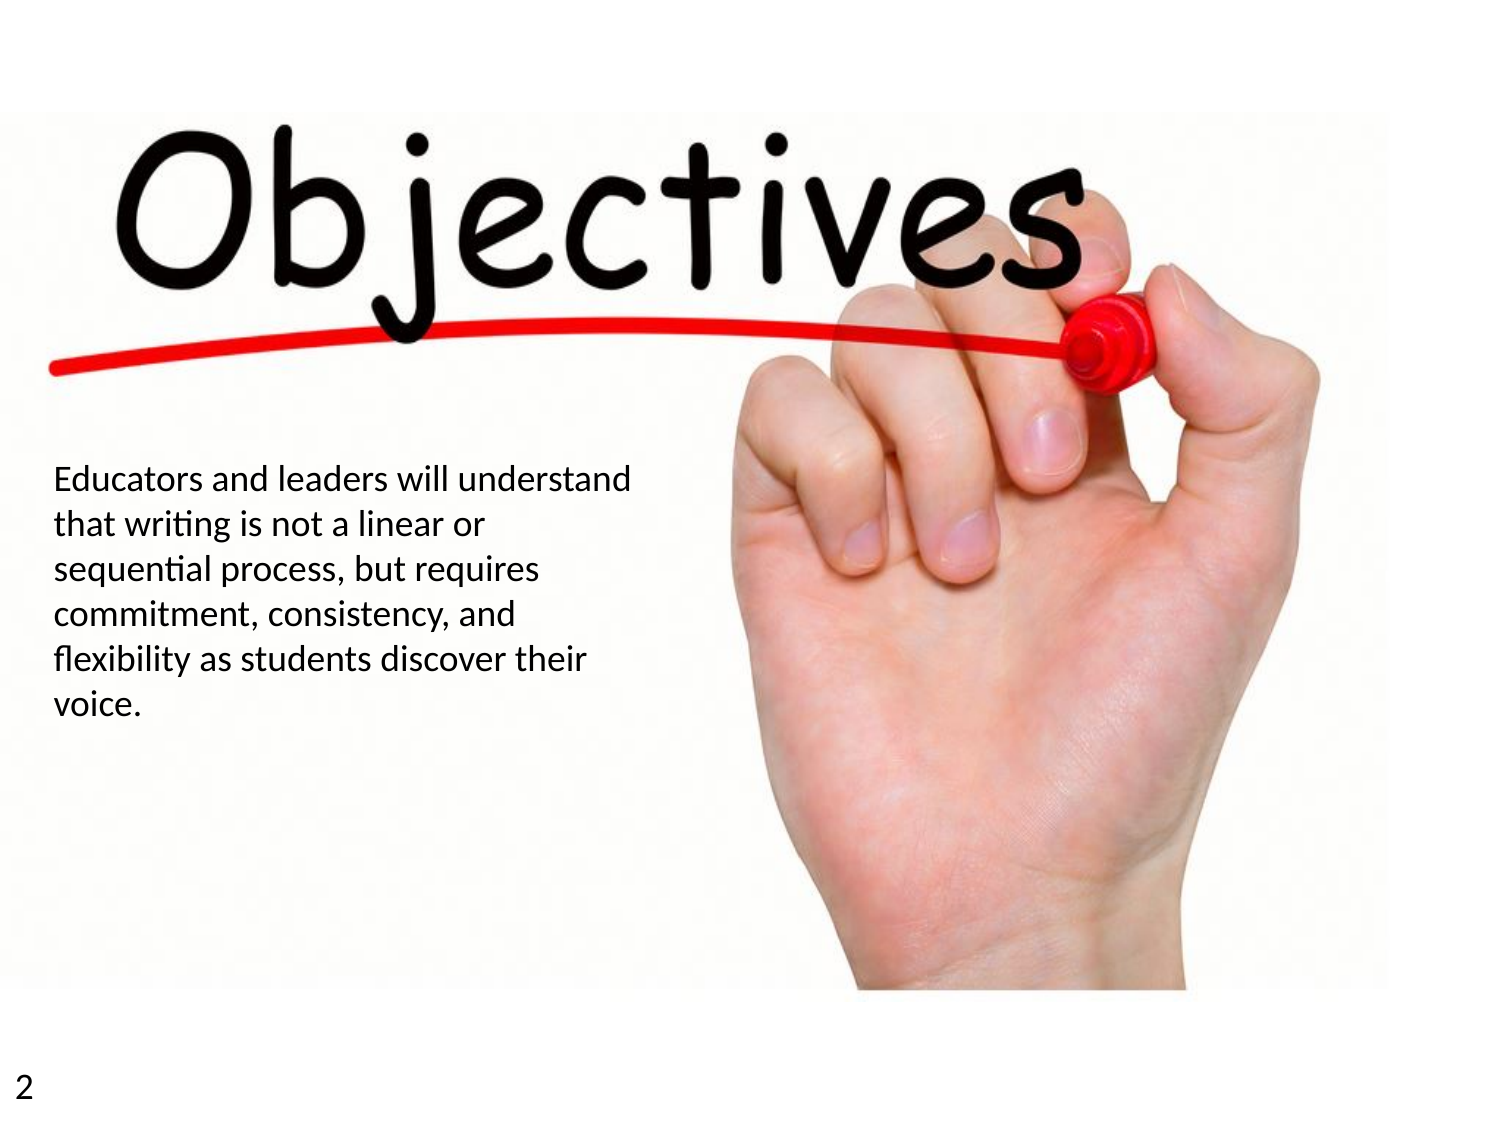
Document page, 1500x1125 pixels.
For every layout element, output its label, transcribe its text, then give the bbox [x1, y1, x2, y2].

picture [0, 112, 1500, 1003]
slide_number 2 [0, 1054, 338, 1115]
